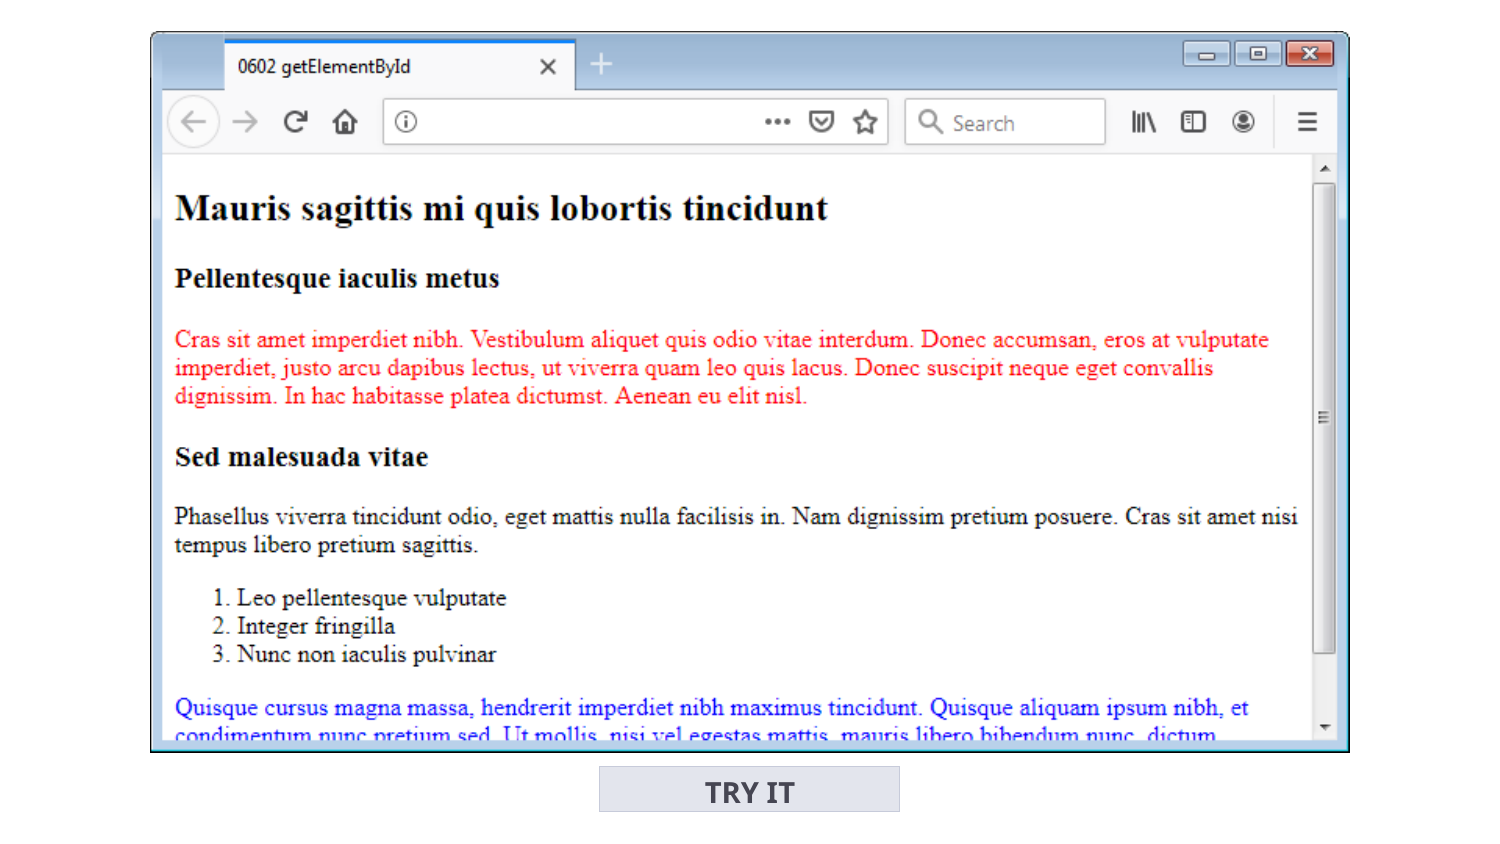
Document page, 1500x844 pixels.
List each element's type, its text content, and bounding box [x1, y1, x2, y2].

picture [149, 31, 1351, 753]
text_box TRY IT [599, 766, 900, 812]
